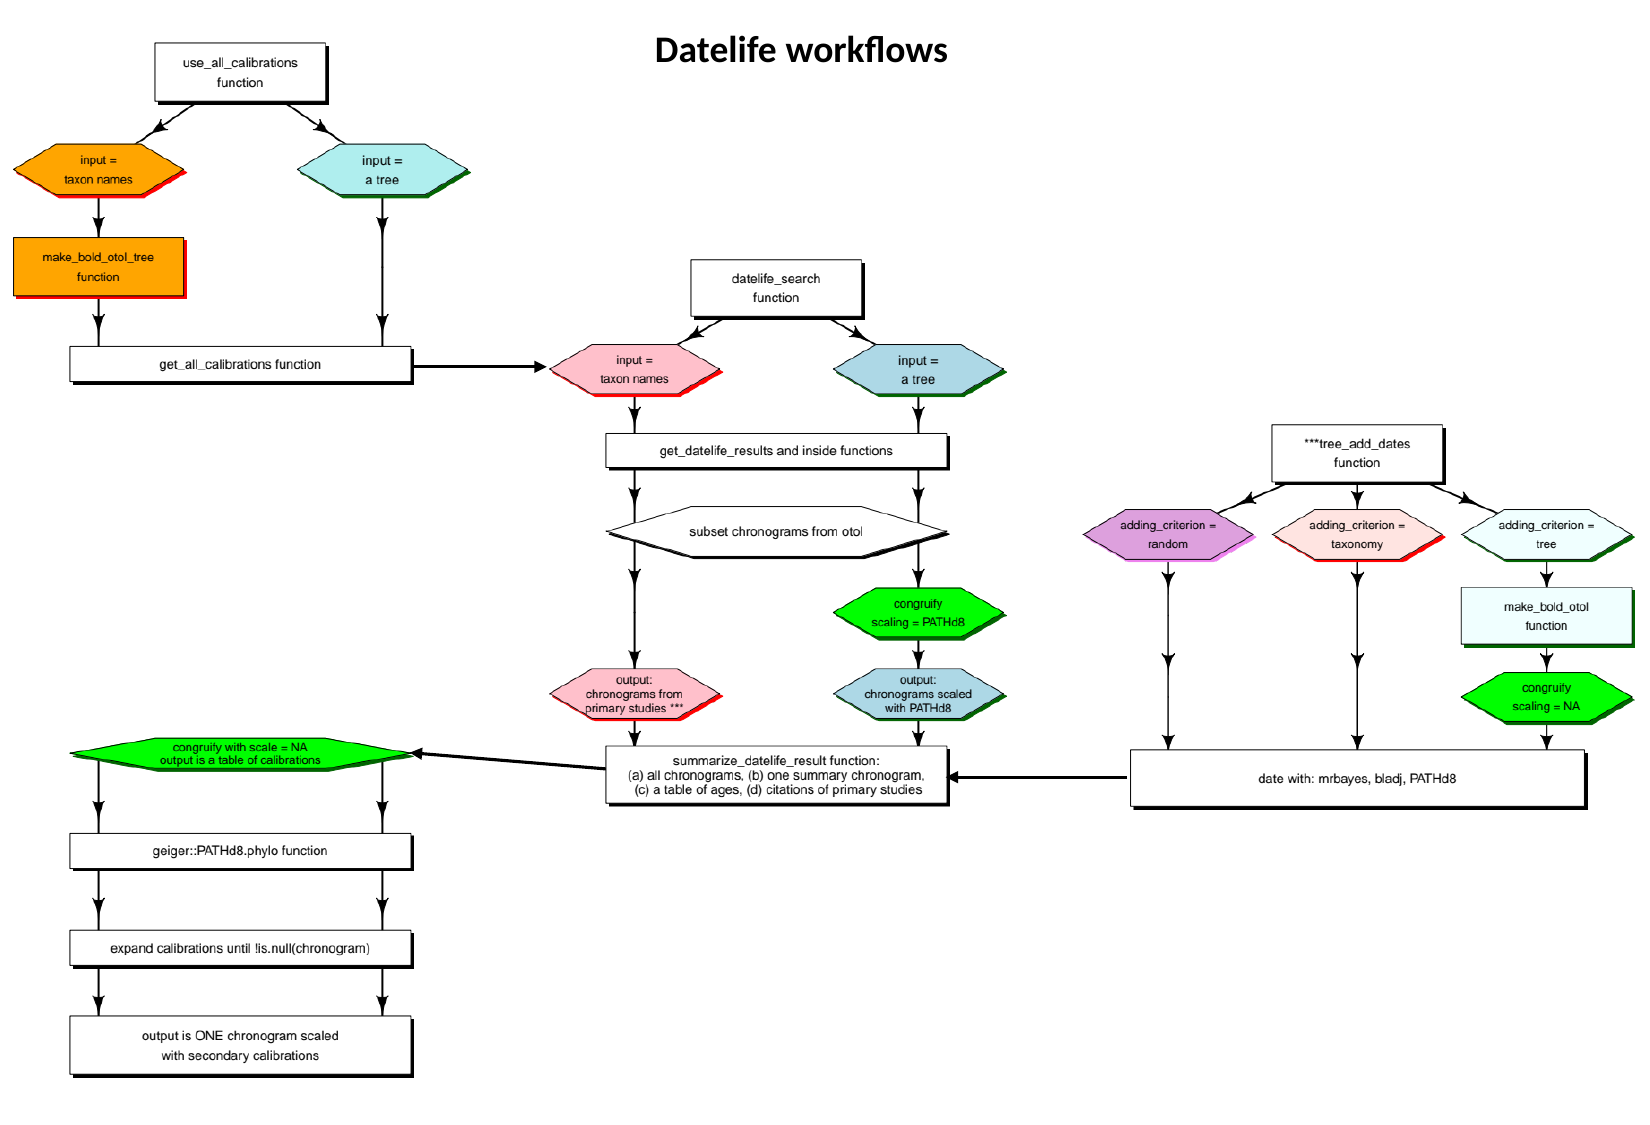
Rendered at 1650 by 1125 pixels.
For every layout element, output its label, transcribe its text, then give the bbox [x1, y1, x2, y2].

picture [0, 5, 1650, 1125]
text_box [409, 752, 475, 771]
text_box Datelife workflows [640, 18, 964, 78]
